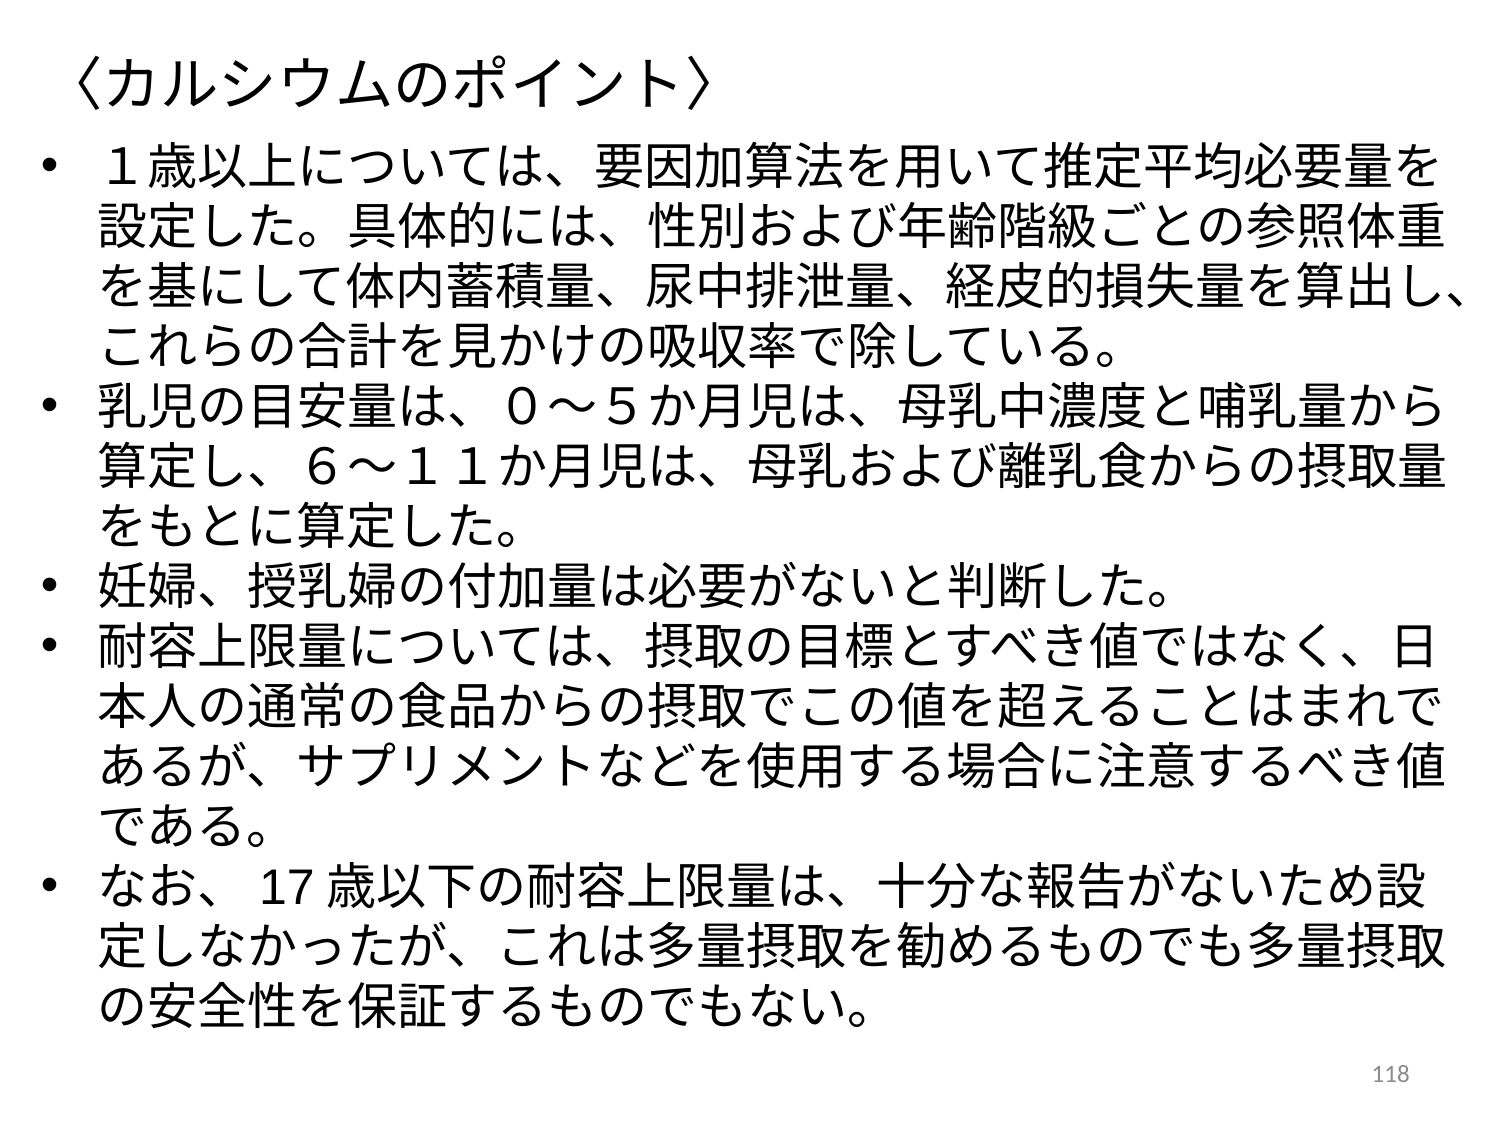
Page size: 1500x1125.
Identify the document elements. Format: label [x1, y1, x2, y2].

slide_number [1074, 1042, 1425, 1103]
text_box [26, 39, 1491, 1042]
